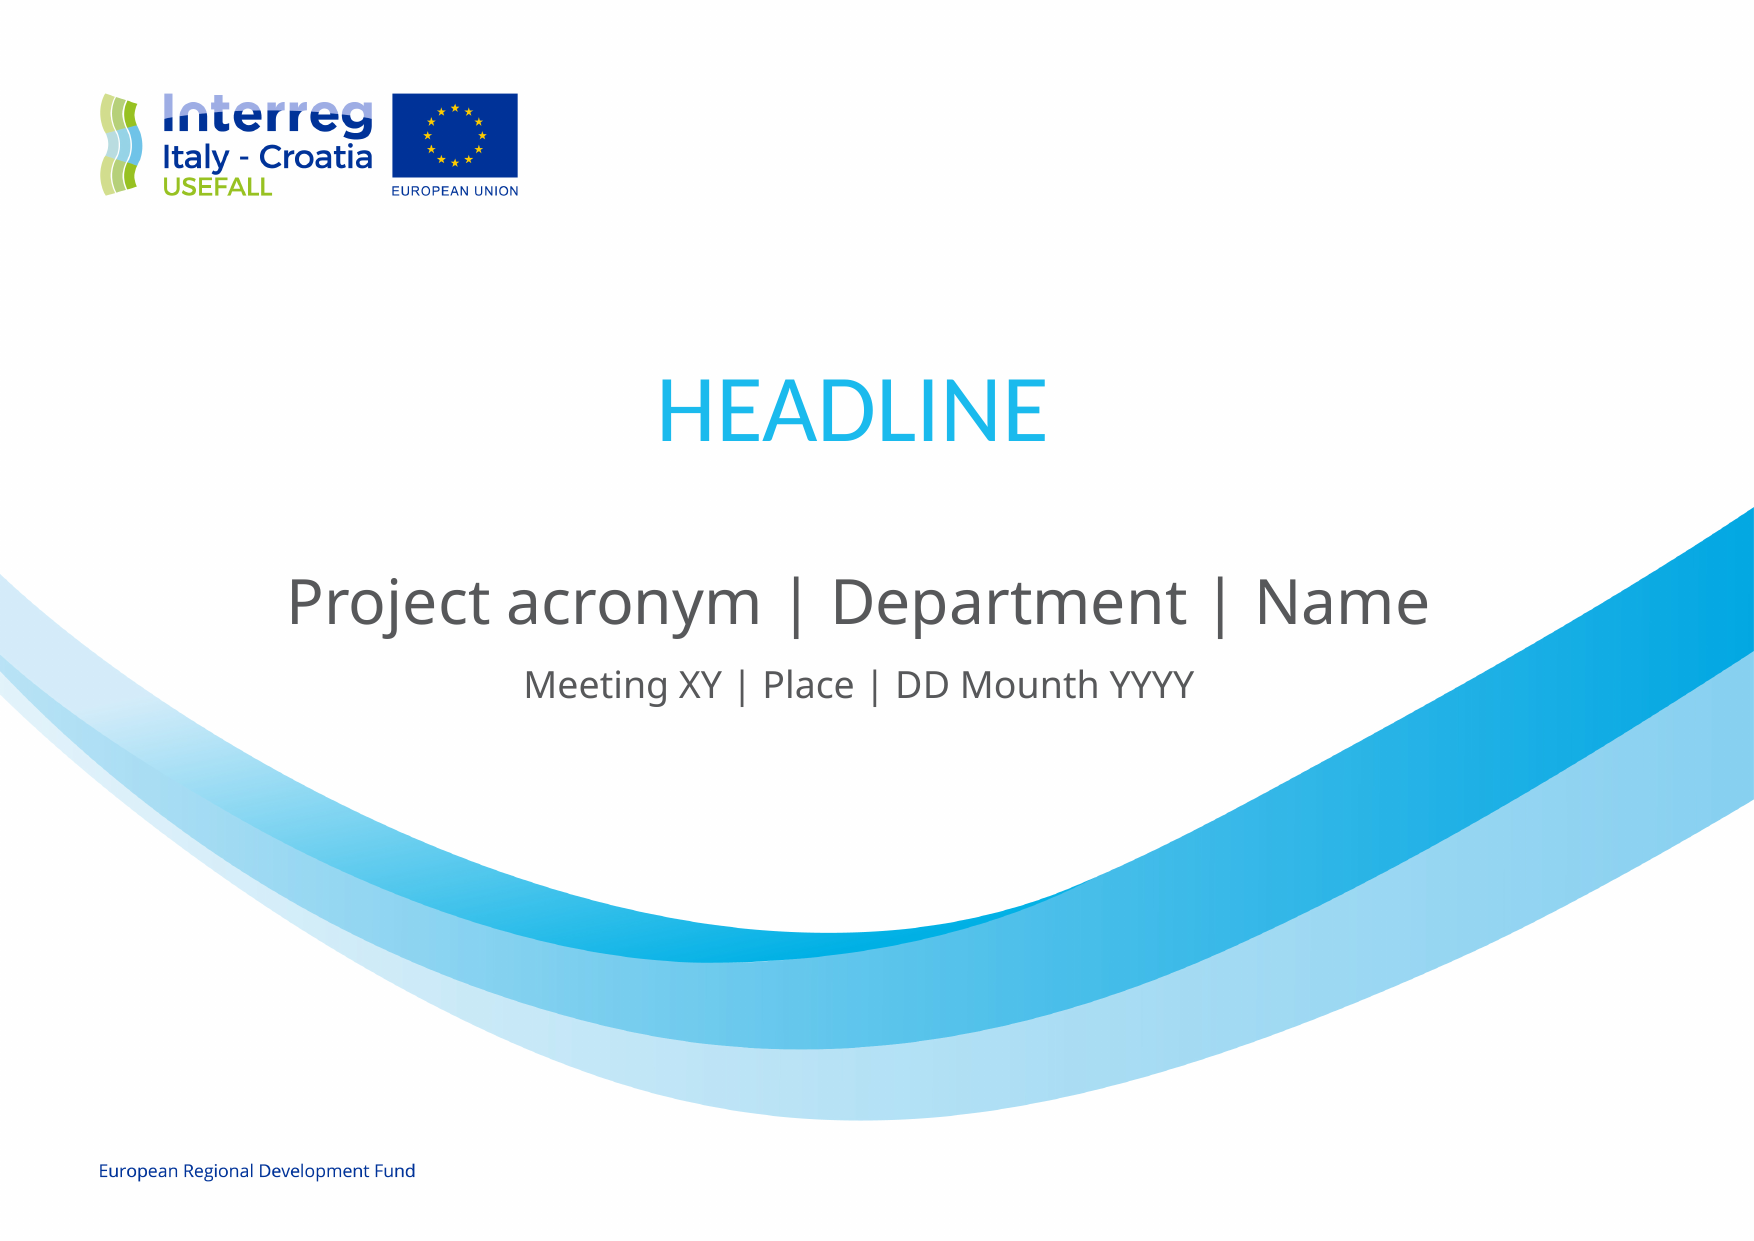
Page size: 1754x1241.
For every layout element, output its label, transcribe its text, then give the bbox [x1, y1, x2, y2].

picture [0, 0, 1754, 1241]
text_box HEADLINE [427, 337, 1279, 470]
text_box Project acronym | Department | Name [156, 553, 1563, 646]
text_box Meeting XY | Place | DD Mounth YYYY [156, 652, 1563, 716]
